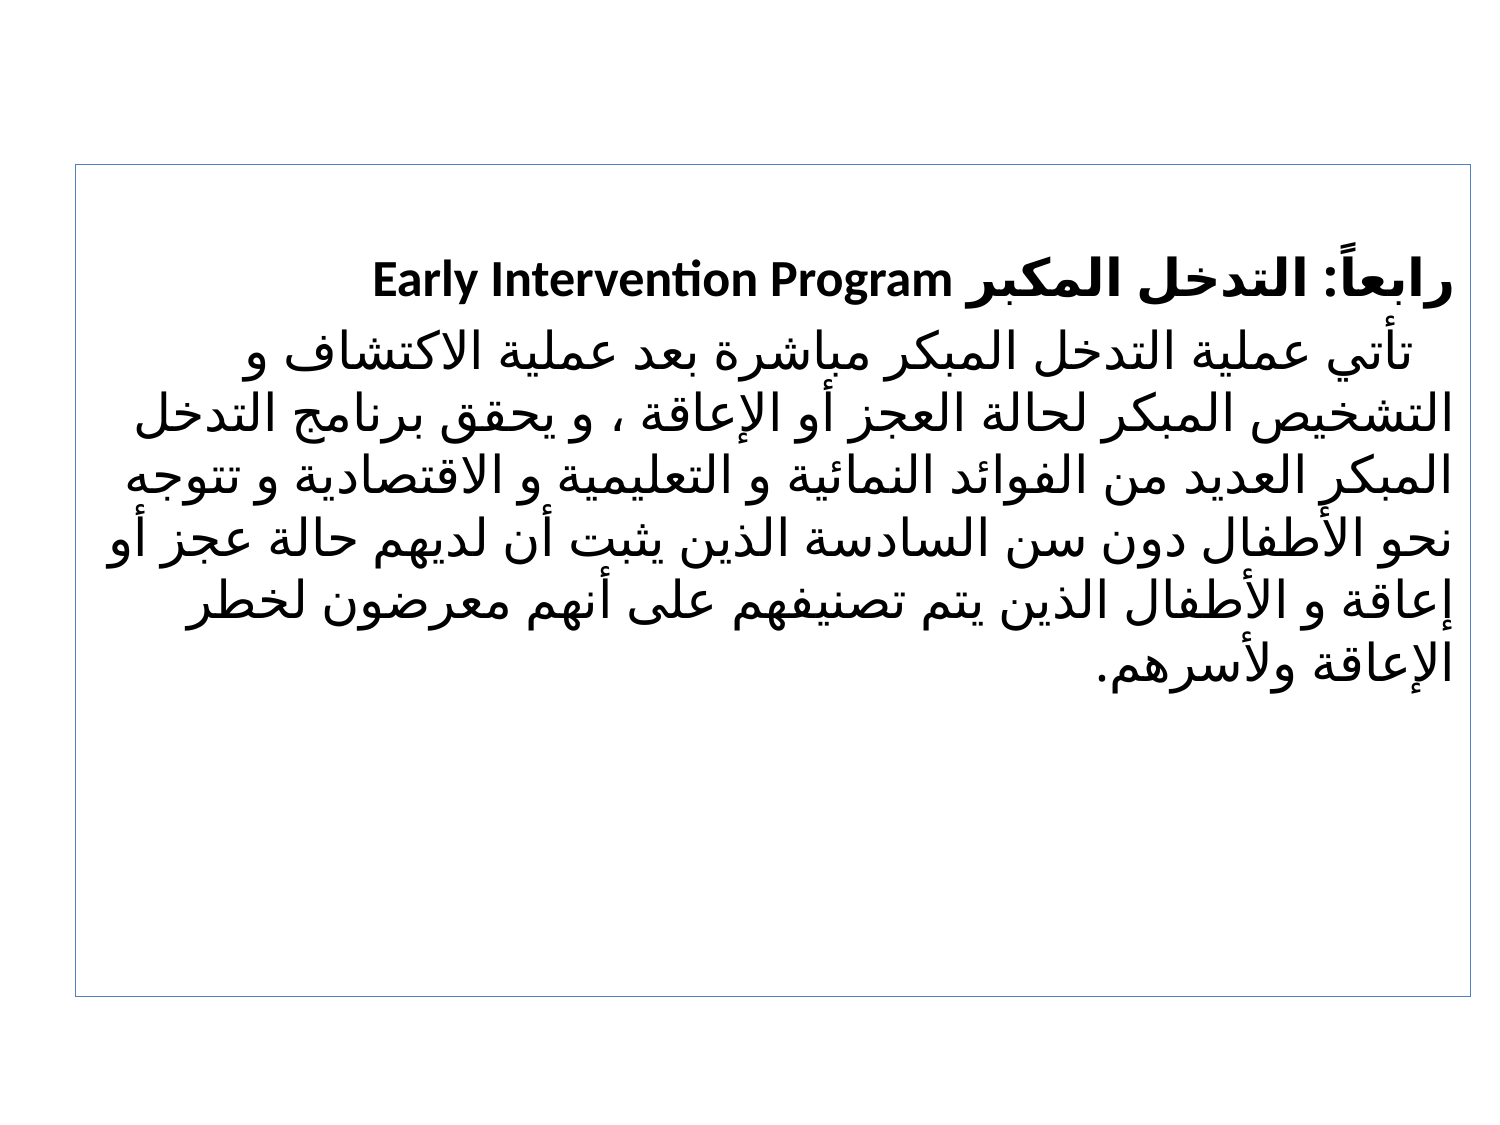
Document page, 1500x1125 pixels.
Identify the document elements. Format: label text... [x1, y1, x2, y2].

list رابعاً: التدخل المكبر Early Intervention Program تأتي عملية التدخل المبكر مباشرة بعد عملية الاكتشاف و التشخيص المبكر لحالة العجز أو الإعاقة ، و يحقق برنامج التدخل المبكر العديد من الفوائد النمائية و التعليمية و الاقتصادية و تتوجه نحو الأطفال دون سن السادسة الذين يثبت أن لديهم حالة عجز أو إعاقة و الأطفال الذين يتم تصنيفهم على أنهم معرضون لخطر الإعاقة ولأسرهم. [75, 164, 1471, 997]
